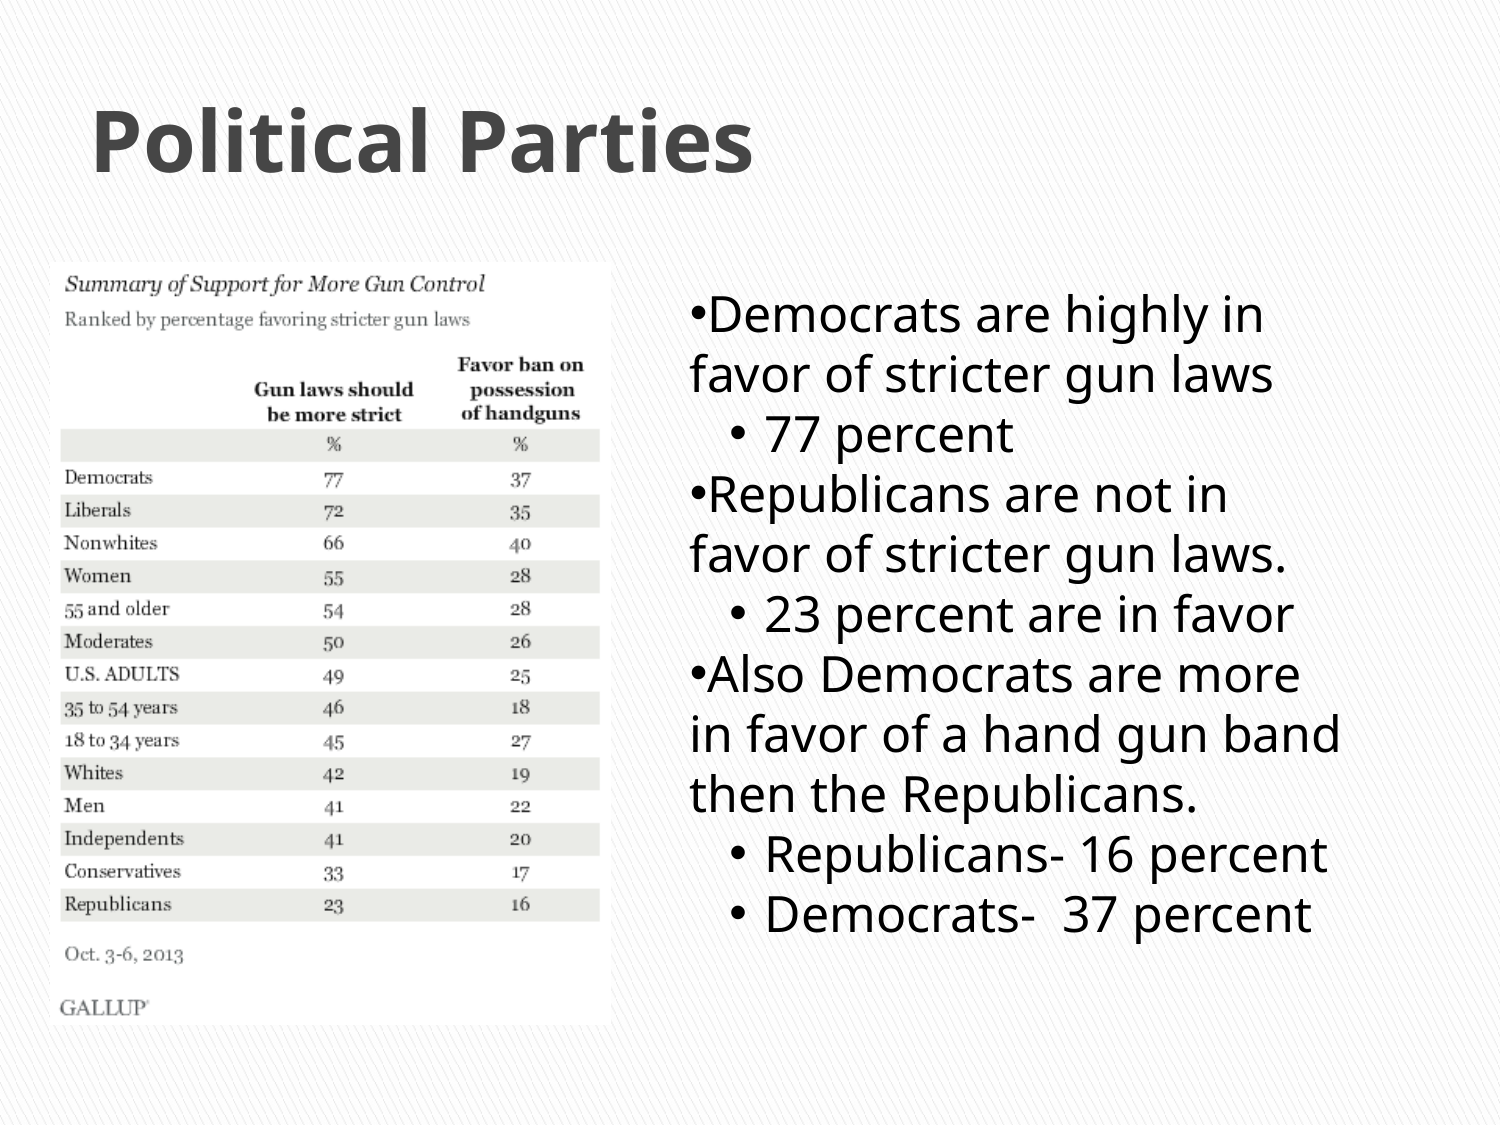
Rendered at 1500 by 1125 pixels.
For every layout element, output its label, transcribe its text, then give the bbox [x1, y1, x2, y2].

text_box Democrats are highly in favor of stricter gun laws 77 percent Republicans are not in favor of stricter gun laws. 23 percent are in favor Also Democrats are more in favor of a hand gun band then the Republicans. Republicans- 16 percent Democrats- 37 percent [674, 274, 1363, 1070]
title Political Parties [75, 44, 1425, 233]
picture [49, 262, 612, 1026]
